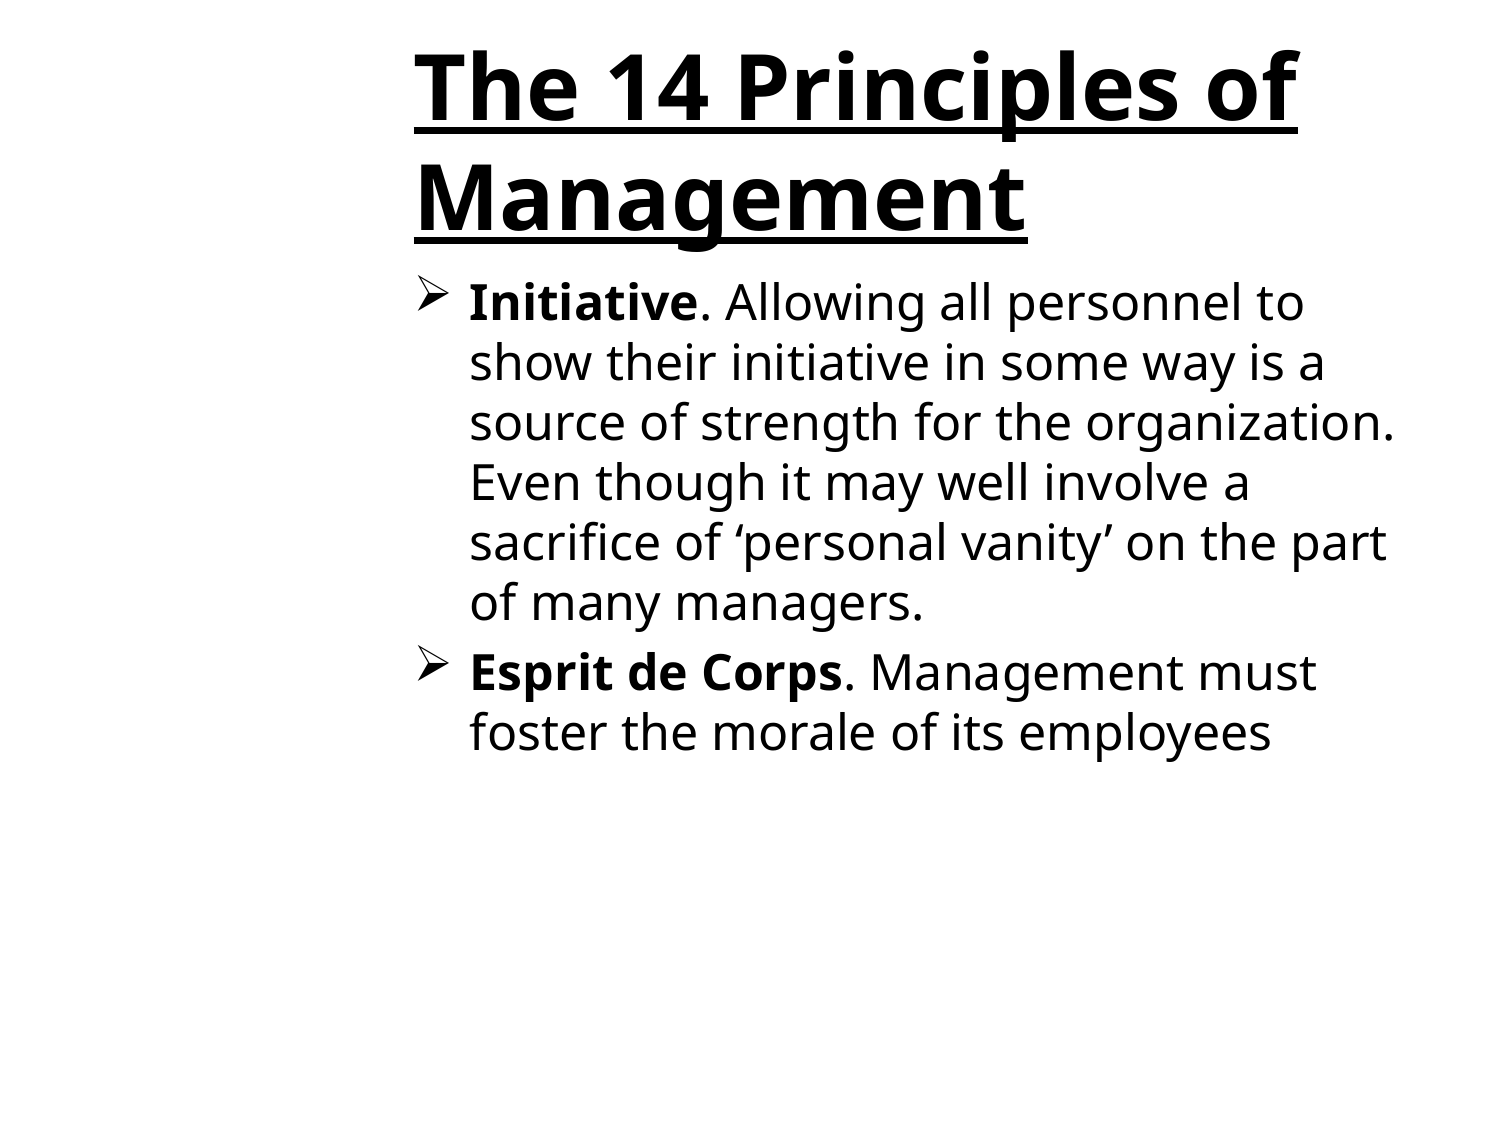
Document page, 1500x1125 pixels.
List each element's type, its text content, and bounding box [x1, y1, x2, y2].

title The 14 Principles of Management [398, 44, 1426, 233]
list Initiative. Allowing all personnel to show their initiative in some way is a source of strength for the organization. Even though it may well involve a sacrifice of ‘personal vanity’ on the part of many managers. Esprit de Corps. Management must foster the morale of its employees [398, 262, 1426, 1006]
